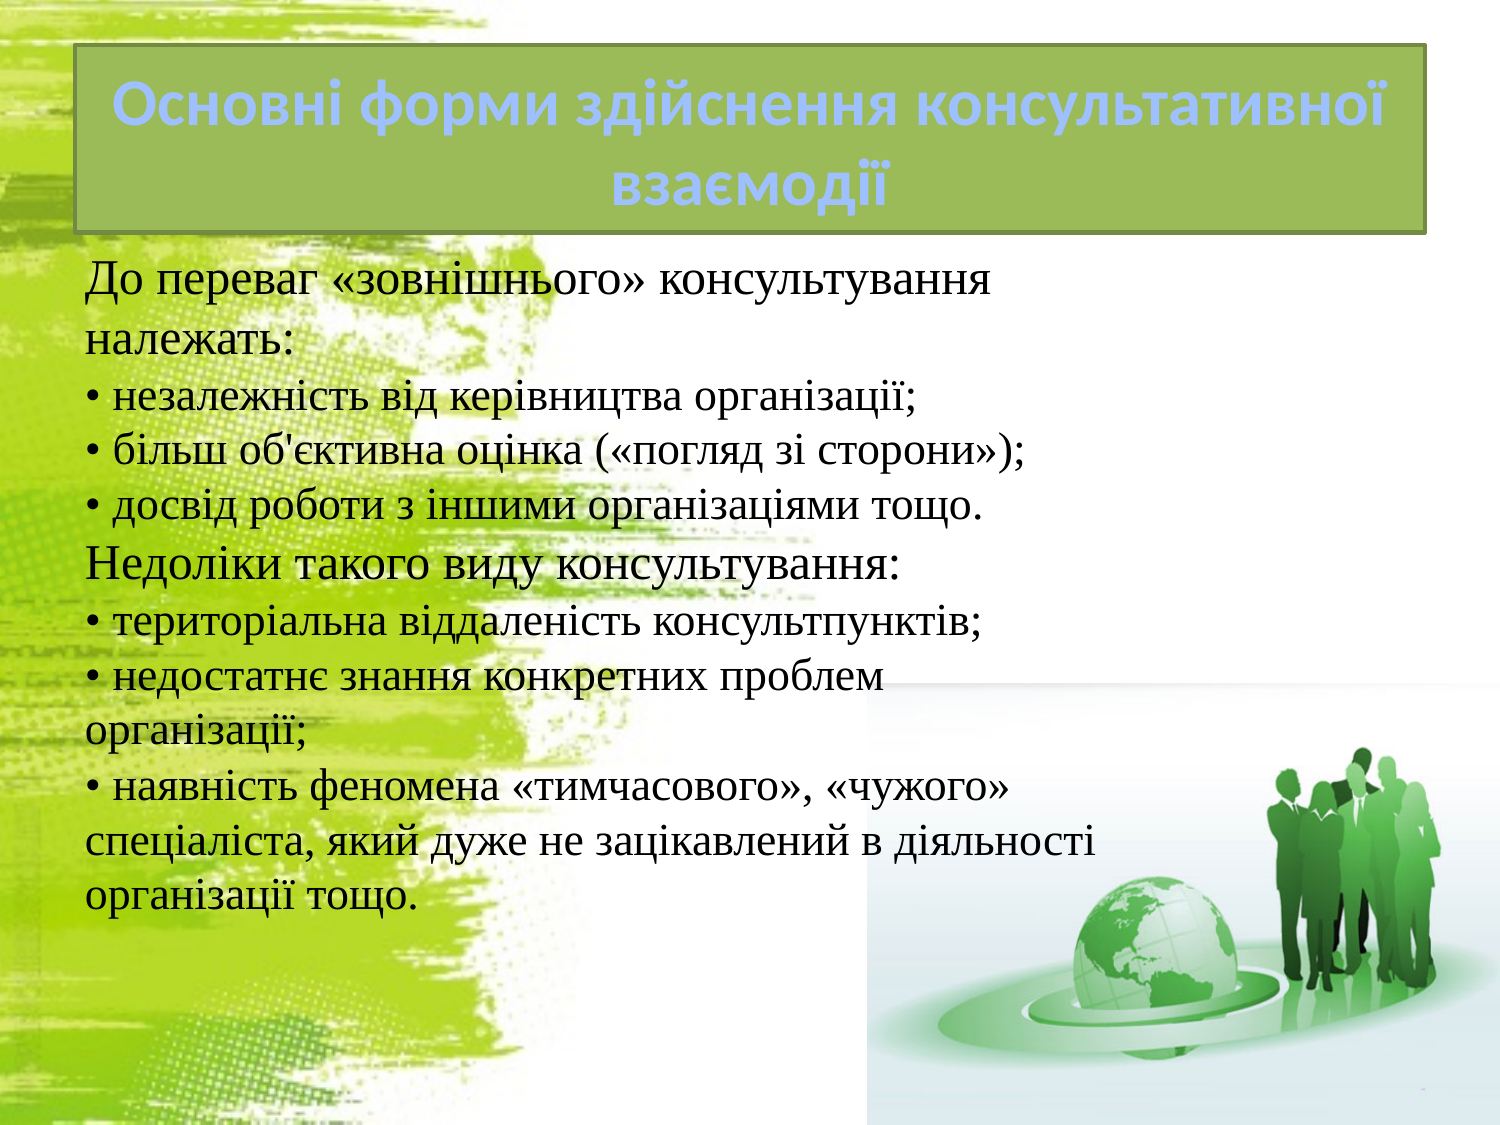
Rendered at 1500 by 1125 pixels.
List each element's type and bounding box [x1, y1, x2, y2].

picture [0, 0, 1500, 1125]
list [866, 683, 1500, 1125]
